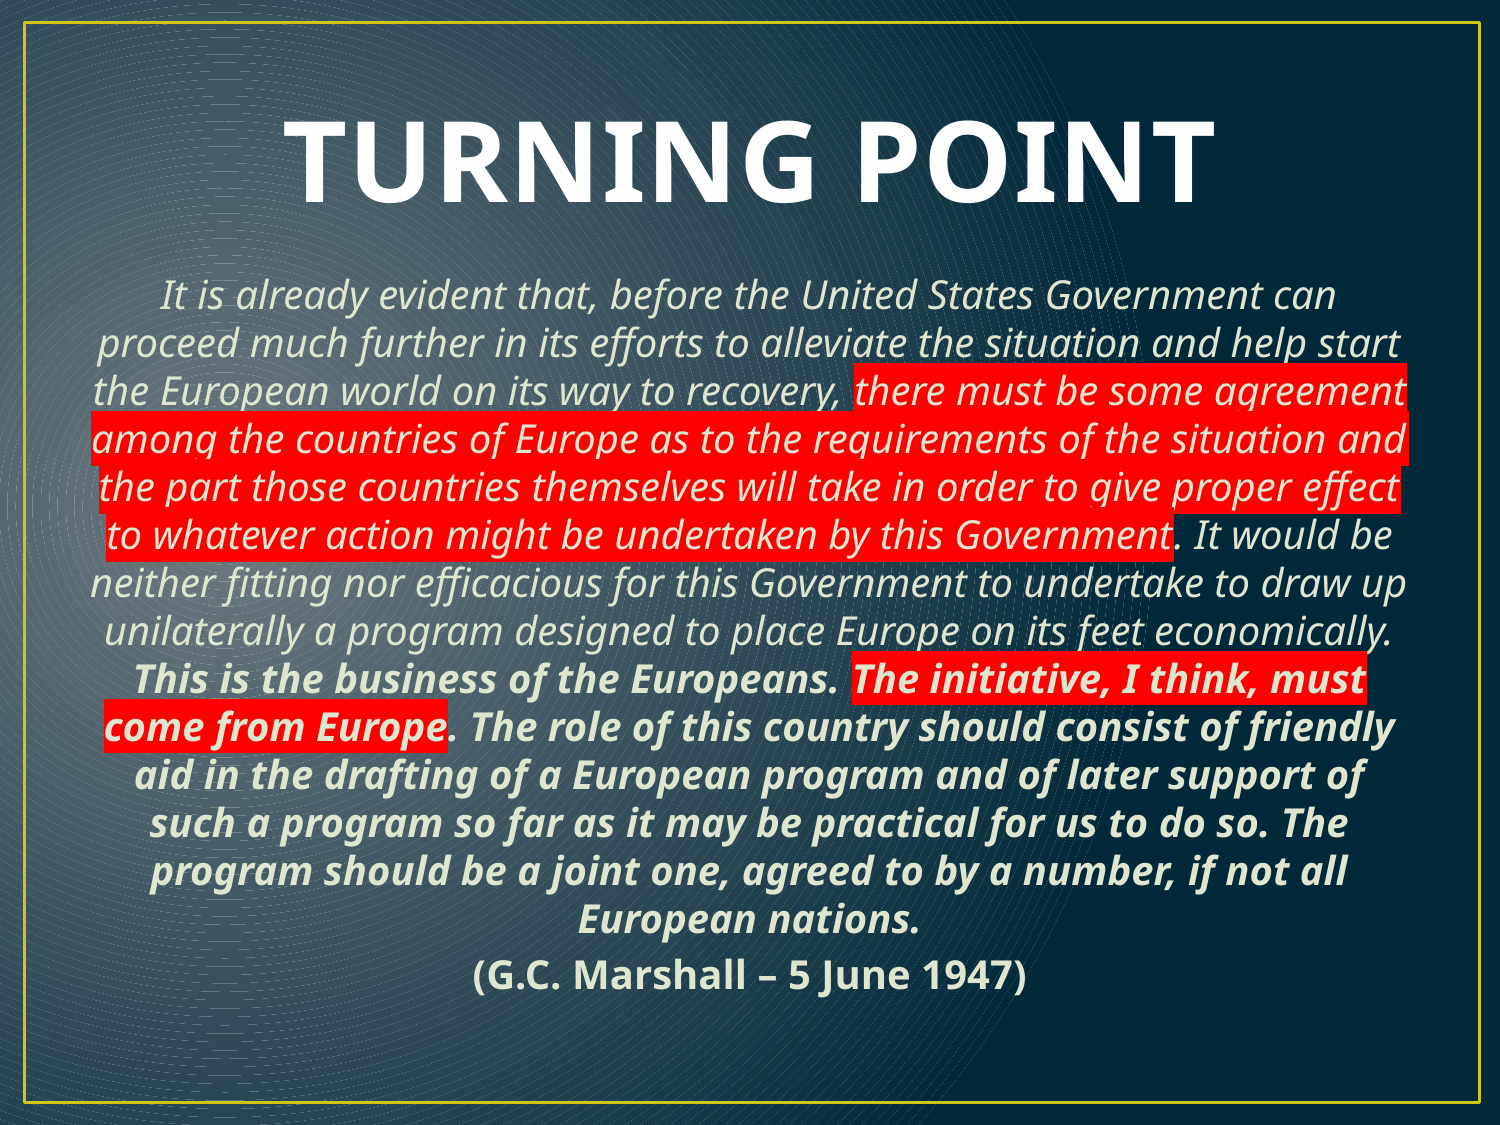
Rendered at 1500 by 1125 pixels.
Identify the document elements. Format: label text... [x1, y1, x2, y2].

list It is already evident that, before the United States Government can proceed much further in its efforts to alleviate the situation and help start the European world on its way to recovery, there must be some agreement among the countries of Europe as to the requirements of the situation and the part those countries themselves will take in order to give proper effect to whatever action might be undertaken by this Government. It would be neither fitting nor efficacious for this Government to undertake to draw up unilaterally a program designed to place Europe on its feet economically. This is the business of the Europeans. The initiative, I think, must come from Europe. The role of this country should consist of friendly aid in the drafting of a European program and of later support of such a program so far as it may be practical for us to do so. The program should be a joint one, agreed to by a number, if not all European nations. (G.C. Marshall – 5 June 1947) [75, 262, 1425, 1005]
title TURNING POINT [75, 45, 1425, 233]
